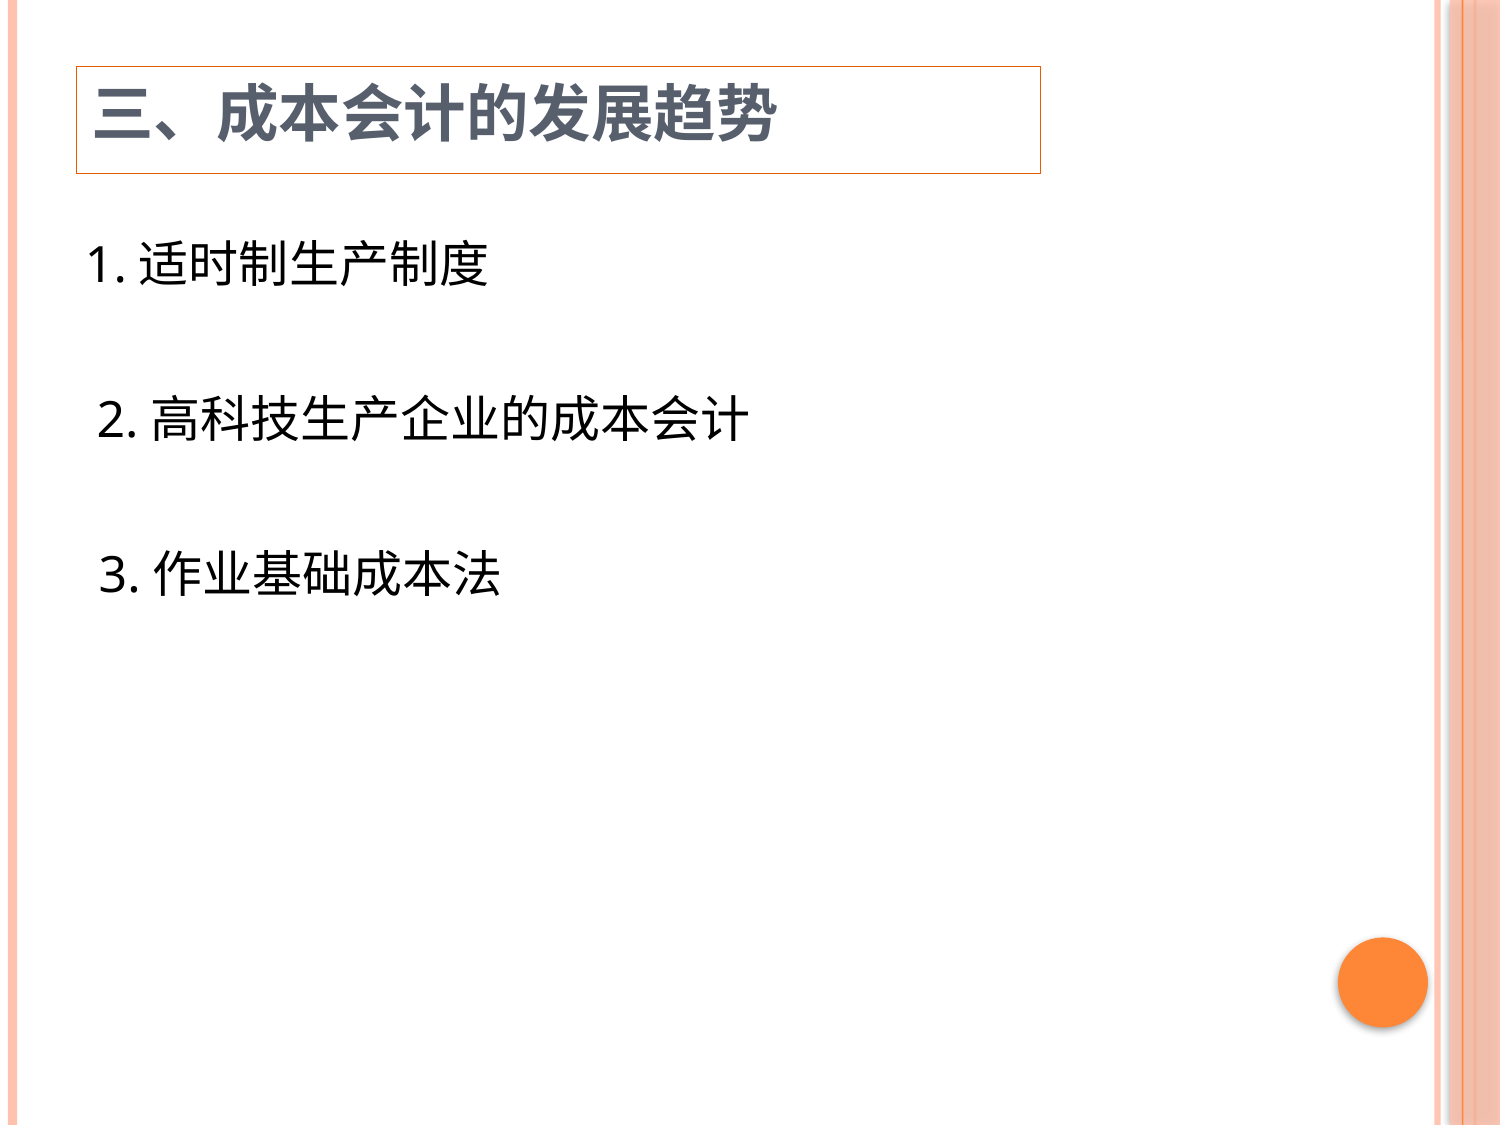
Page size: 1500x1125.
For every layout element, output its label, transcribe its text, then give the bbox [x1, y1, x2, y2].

text_box 1.适时制生产制度 [64, 219, 798, 328]
text_box 3.作业基础成本法 [78, 529, 804, 638]
text_box 2.高科技生产企业的成本会计 [76, 374, 802, 483]
text_box 三、成本会计的发展趋势 [76, 66, 1041, 174]
